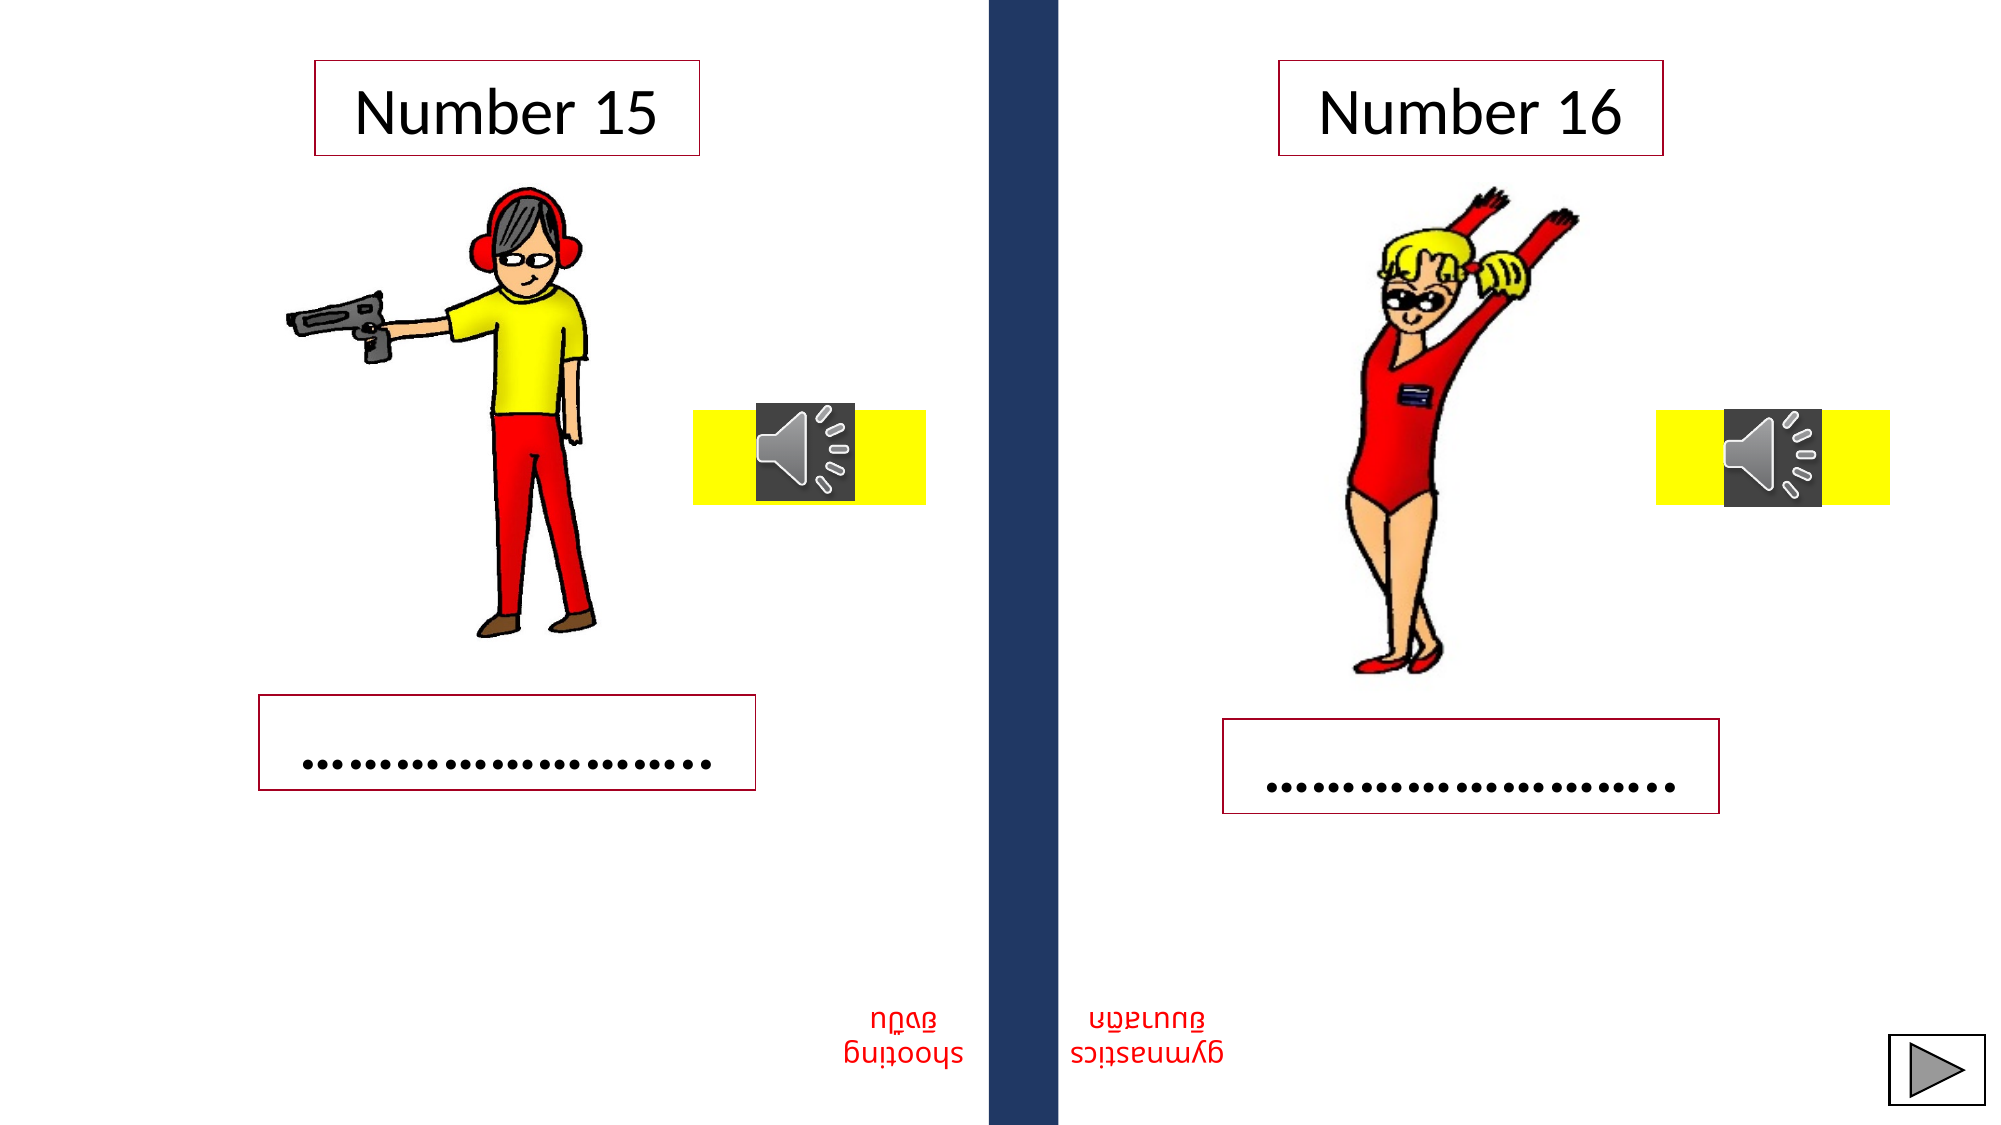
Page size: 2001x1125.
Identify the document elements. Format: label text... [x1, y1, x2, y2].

table_header [1823, 410, 1890, 505]
picture [755, 401, 856, 502]
text_box Number 15 [315, 60, 700, 156]
picture [263, 172, 670, 650]
table_header [1656, 410, 1722, 505]
table_header [693, 410, 926, 505]
text_box [988, 0, 1059, 1125]
text_box gymnastics ยิมนาสติก [1045, 999, 1249, 1084]
text_box Number 16 [1278, 60, 1664, 156]
picture [1722, 407, 1823, 508]
text_box …………………….. [259, 695, 756, 790]
text_box [1888, 1034, 1986, 1106]
picture [1272, 182, 1590, 696]
text_box …………………….. [1222, 718, 1720, 814]
text_box shooting ยิงปืน [798, 999, 1009, 1084]
